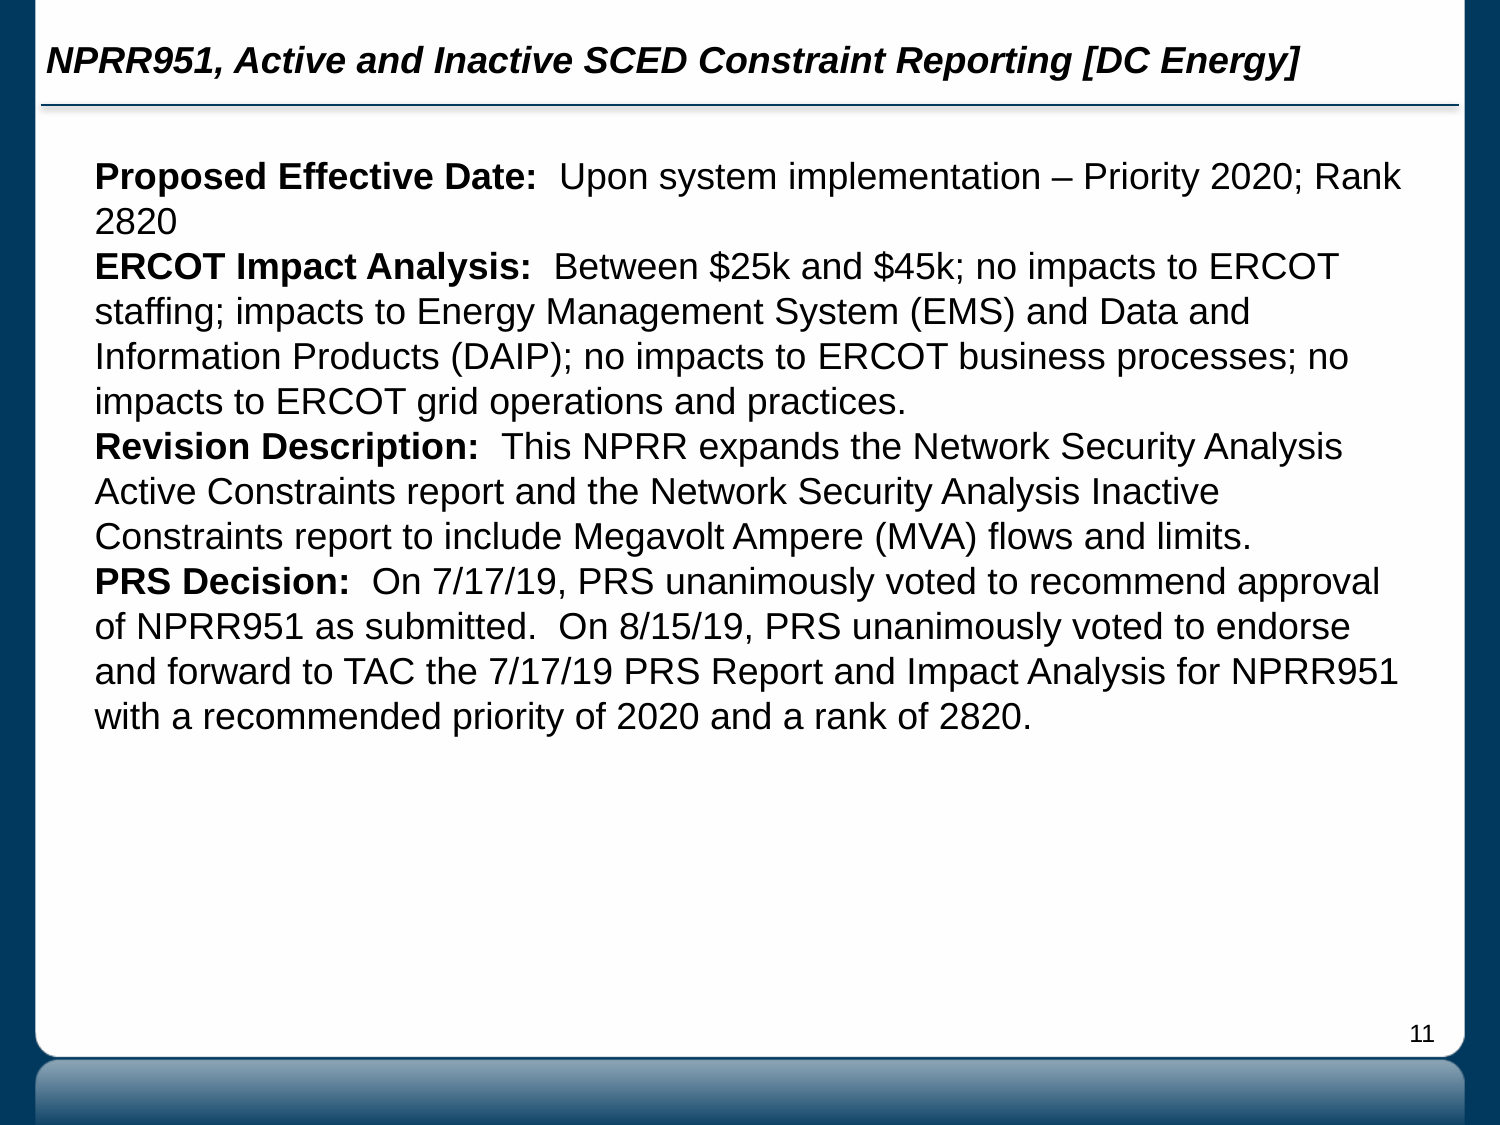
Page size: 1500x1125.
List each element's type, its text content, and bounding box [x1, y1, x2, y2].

title NPRR951, Active and Inactive SCED Constraint Reporting [DC Energy] [31, 20, 1464, 97]
text_box Proposed Effective Date: Upon system implementation – Priority 2020; Rank 2820 ERCOT Impact Analysis: Between $25k and $45k; no impacts to ERCOT staffing; impacts to Energy Management System (EMS) and Data and Information Products (DAIP); no impacts to ERCOT business processes; no impacts to ERCOT grid operations and practices. Revision Description: This NPRR expands the Network Security Analysis Active Constraints report and the Network Security Analysis Inactive Constraints report to include Megavolt Ampere (MVA) flows and limits. PRS Decision: On 7/17/19, PRS unanimously voted to recommend approval of NPRR951 as submitted. On 8/15/19, PRS unanimously voted to endorse and forward to TAC the 7/17/19 PRS Report and Impact Analysis for NPRR951 with a recommended priority of 2020 and a rank of 2820. [79, 144, 1419, 744]
picture [35, 0, 1465, 1125]
